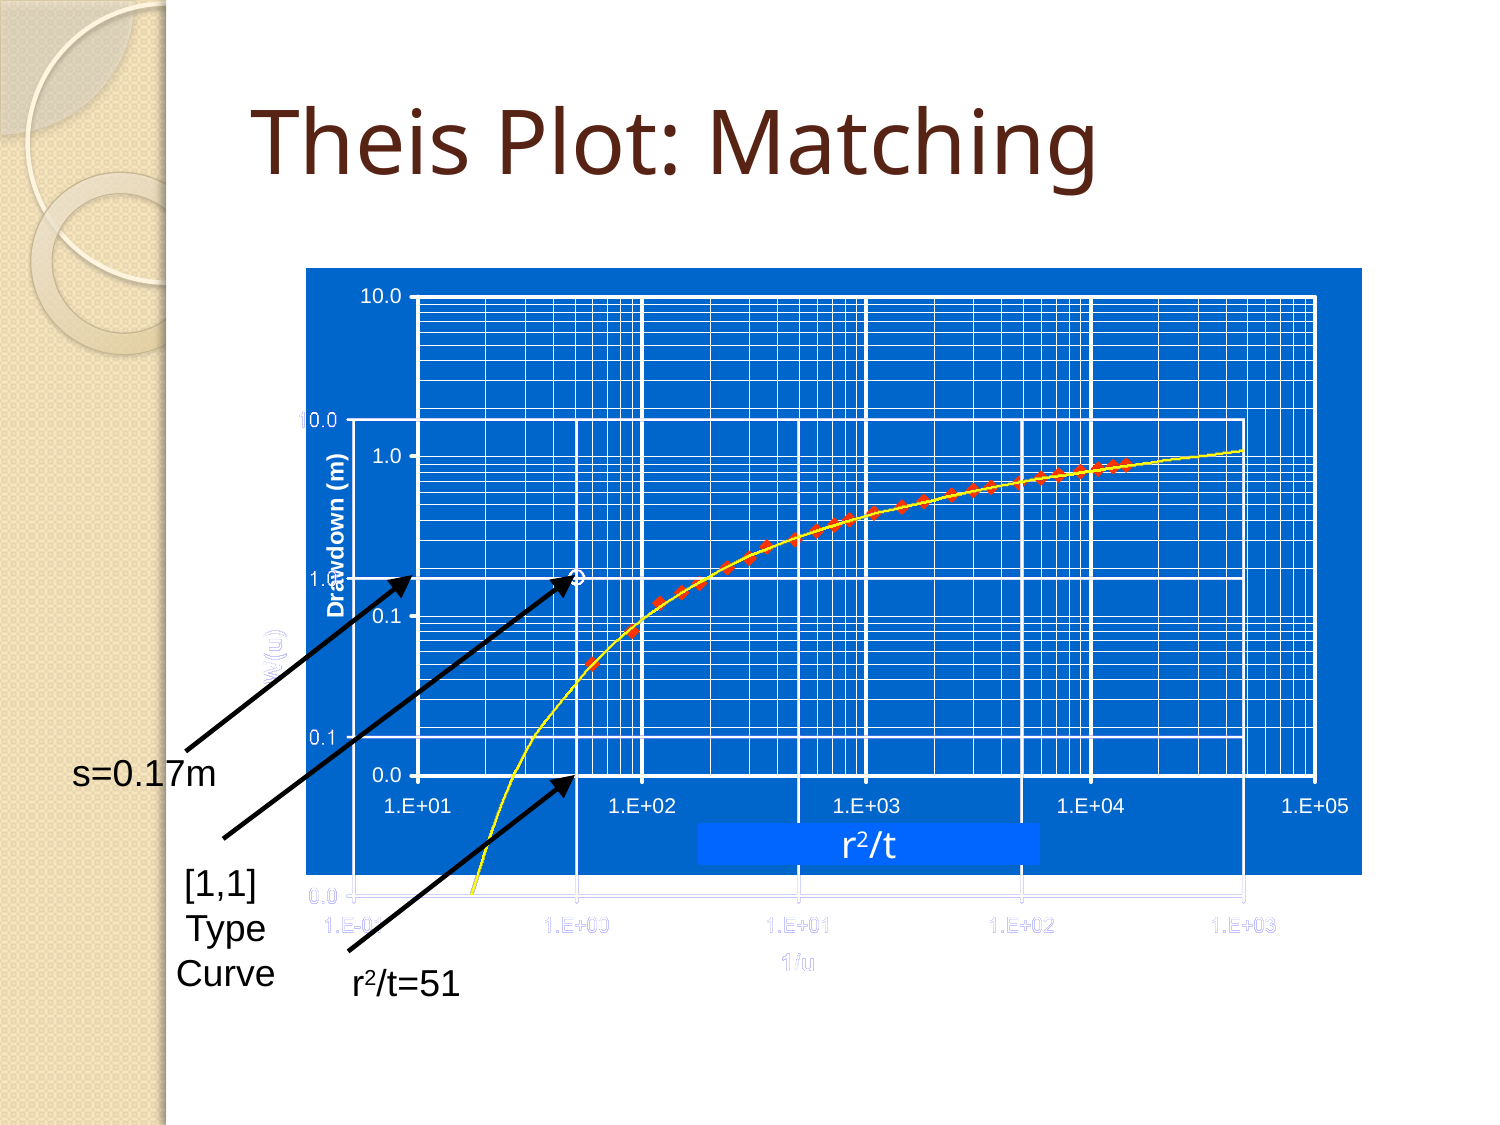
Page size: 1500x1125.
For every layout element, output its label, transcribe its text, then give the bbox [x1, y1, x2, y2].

title Theis Plot: Matching [235, 45, 1466, 233]
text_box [56, 262, 1368, 1013]
